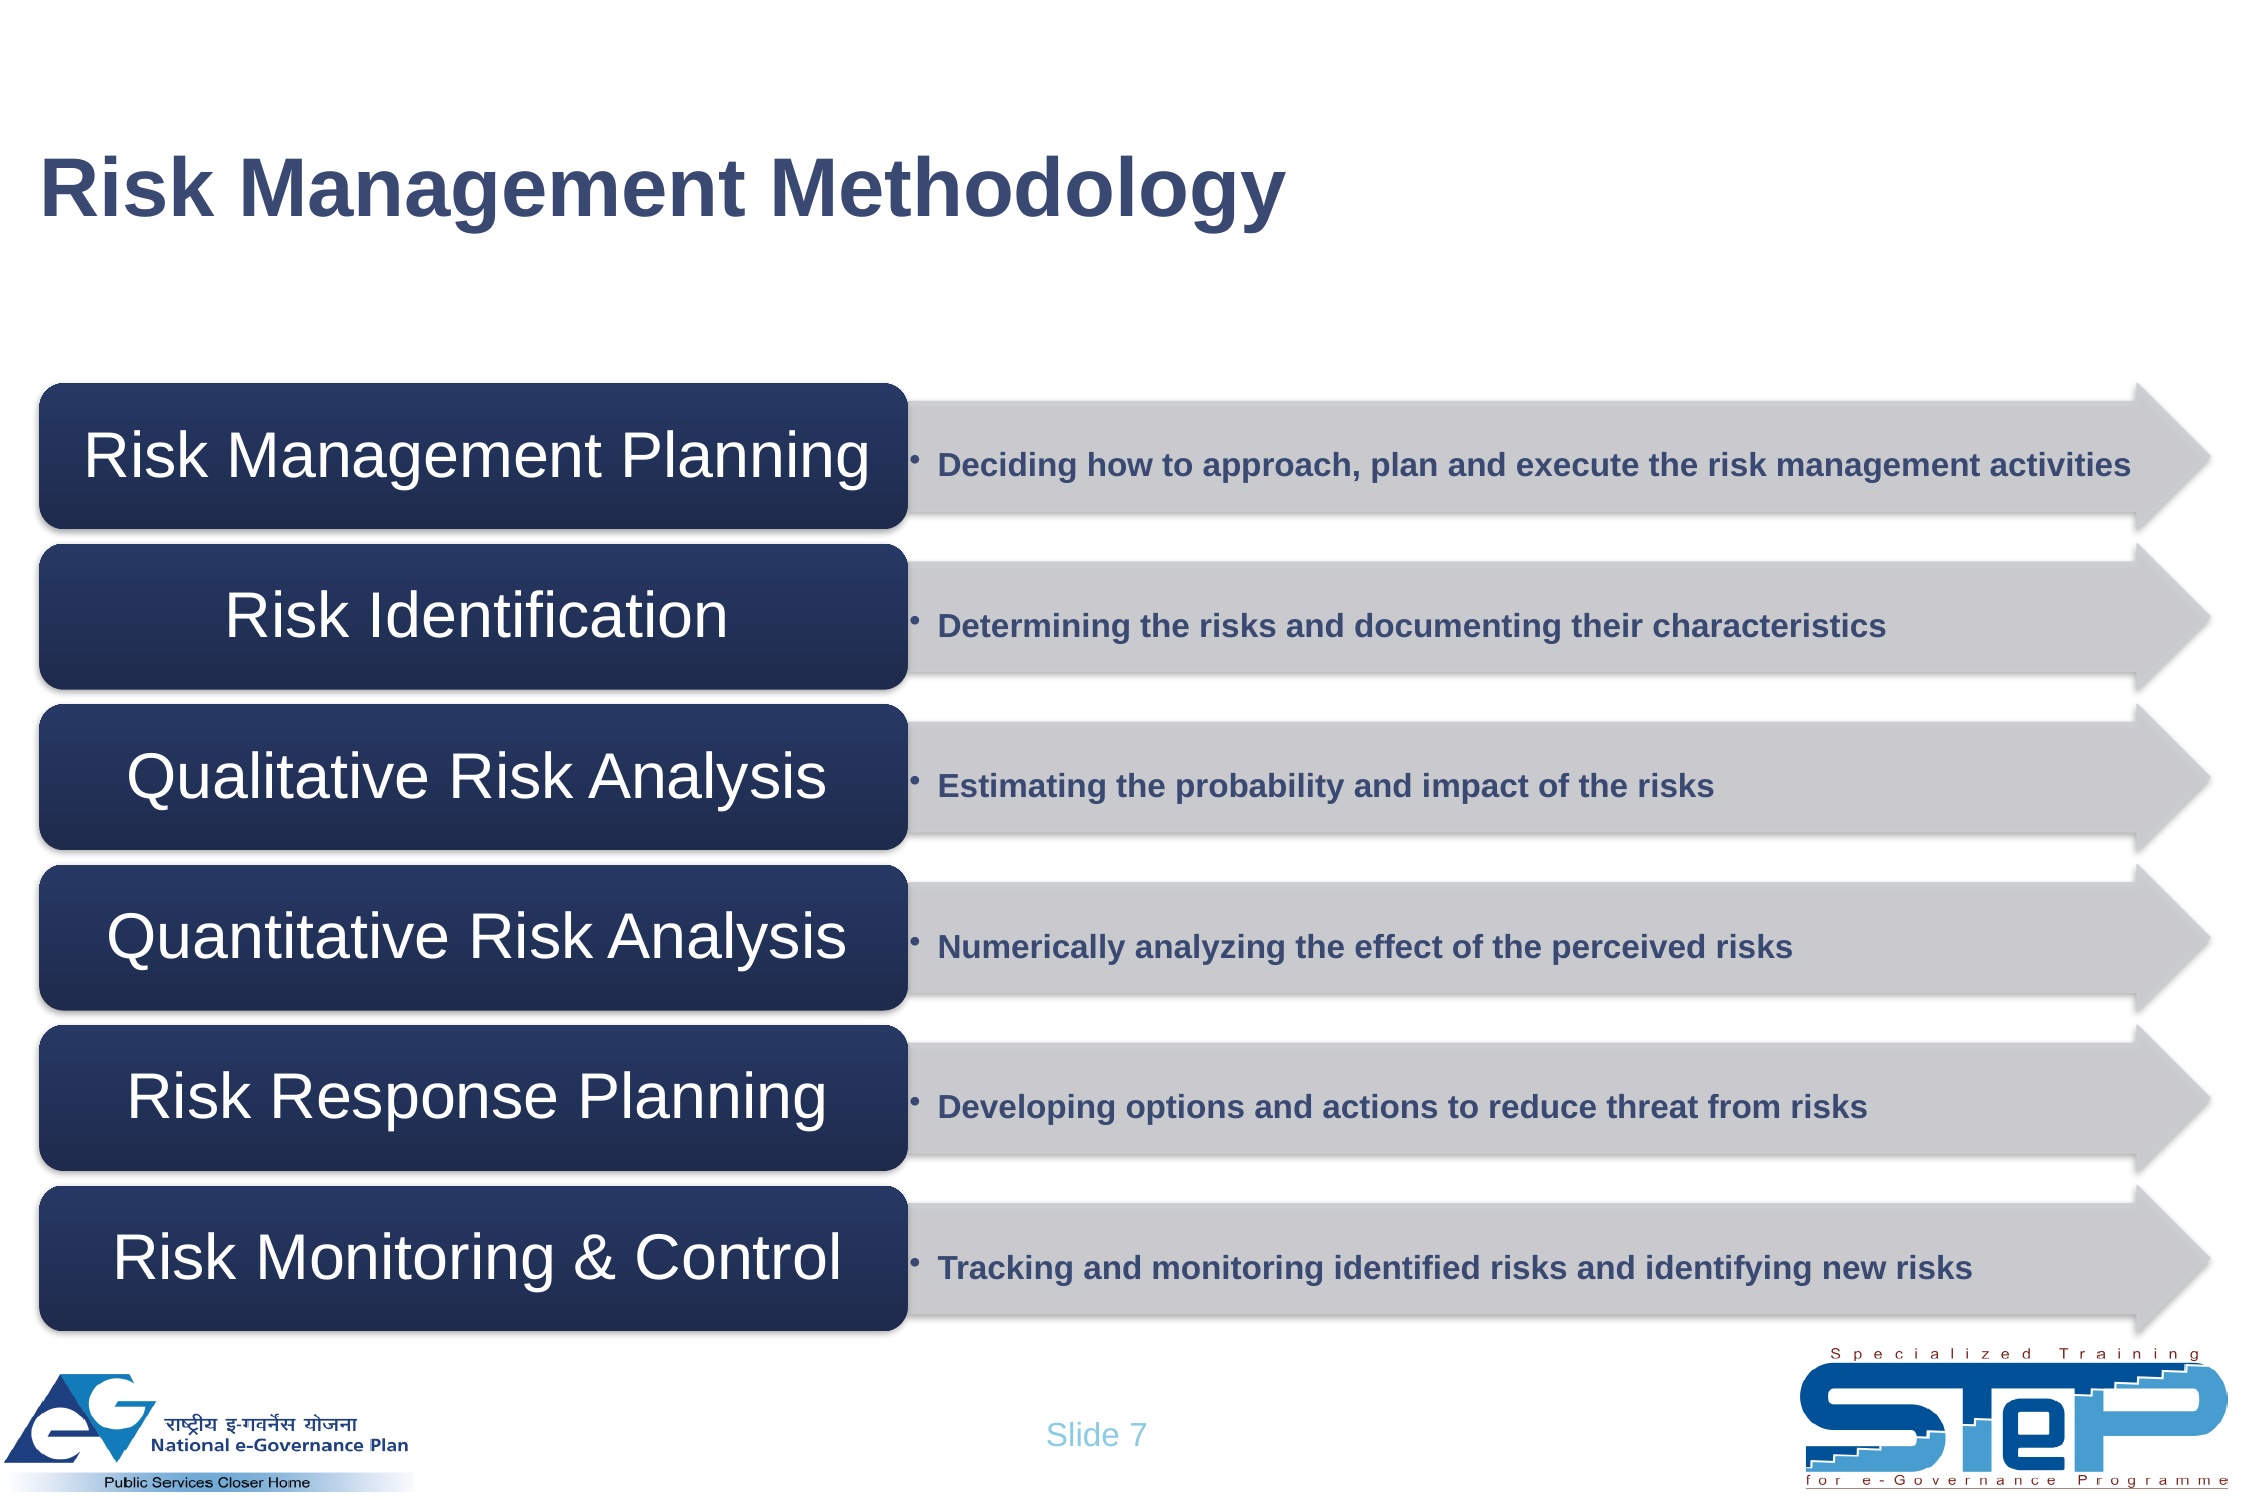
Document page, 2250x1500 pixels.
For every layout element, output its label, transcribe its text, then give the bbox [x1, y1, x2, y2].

picture [3, 1374, 413, 1492]
picture [1800, 1348, 2228, 1489]
title Risk Management Methodology [39, 132, 2207, 299]
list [39, 383, 2211, 1332]
